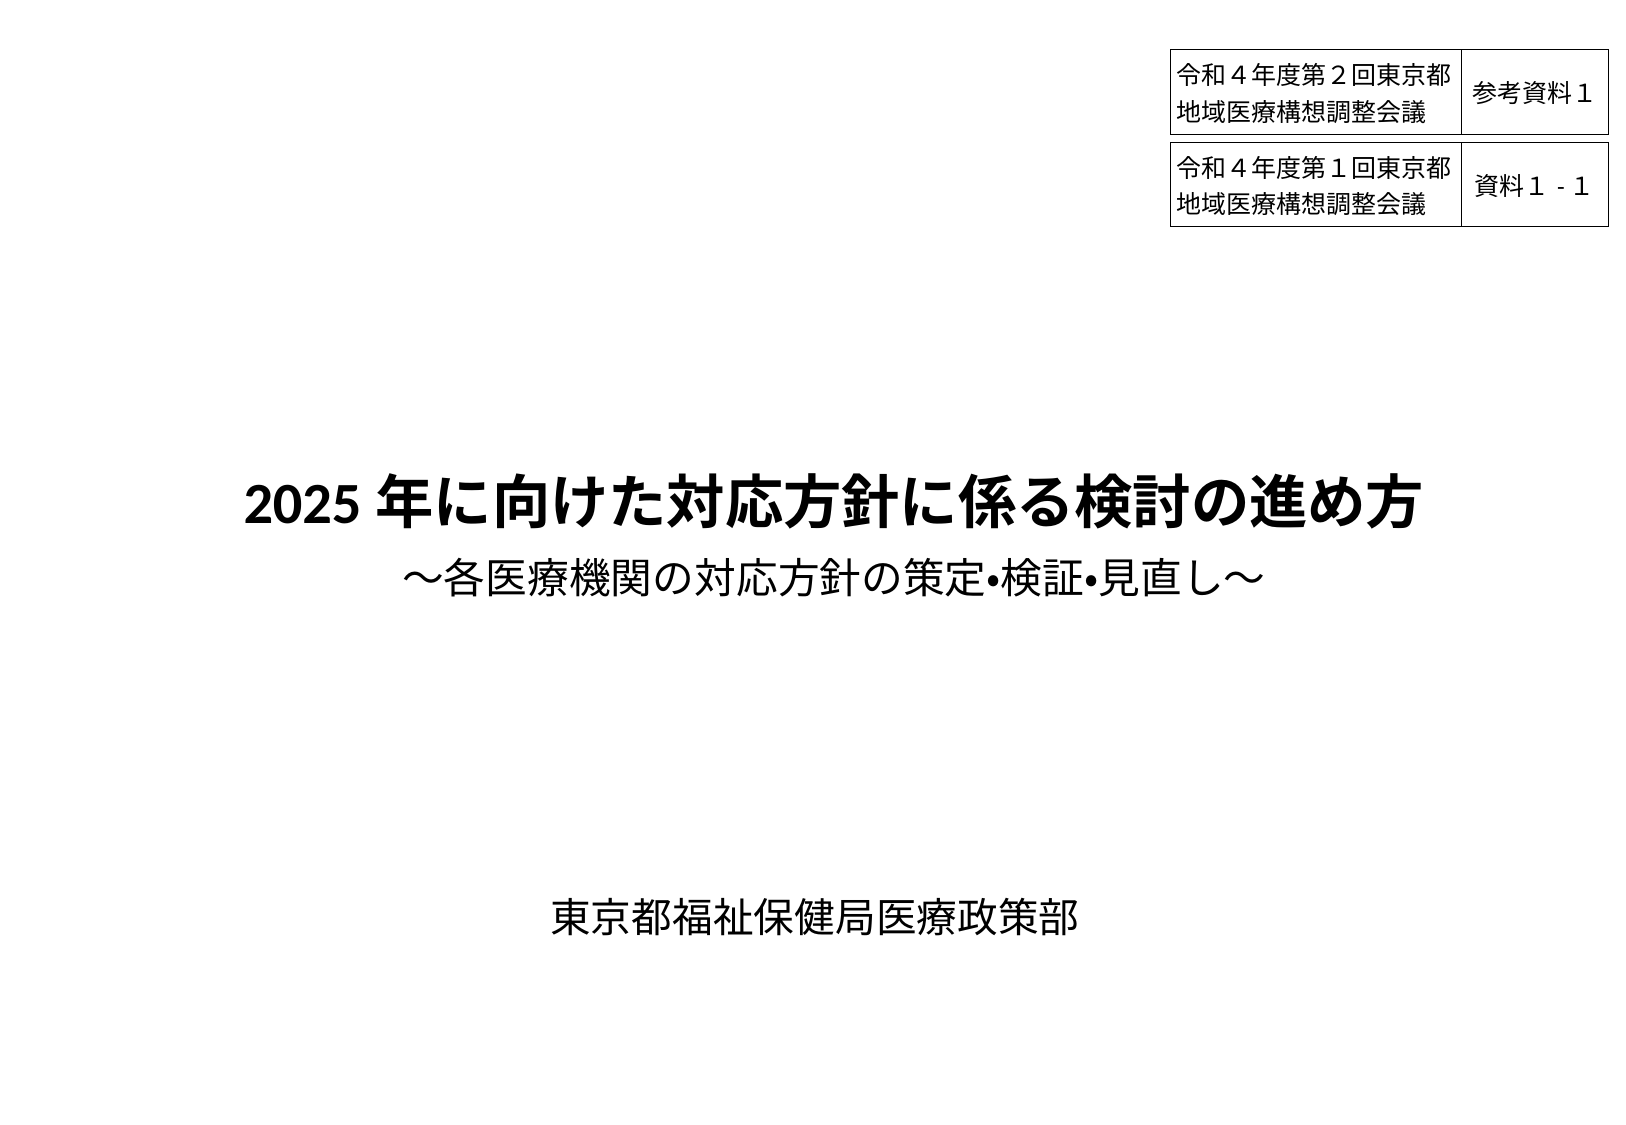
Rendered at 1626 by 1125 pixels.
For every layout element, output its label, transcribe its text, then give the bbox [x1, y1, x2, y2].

table_header 参考資料１ [1462, 50, 1608, 134]
table_header 資料１-１ [1462, 143, 1608, 226]
title 2025年に向けた対応方針に係る検討の進め方 ～各医療機関の対応方針の策定・検証・見直し～ [129, 285, 1539, 610]
table_header 令和４年度第１回東京都 地域医療構想調整会議 [1171, 143, 1461, 226]
table_header 令和４年度第２回東京都 地域医療構想調整会議 [1171, 50, 1461, 134]
subtitle 東京都福祉保健局医療政策部 [205, 890, 1425, 1125]
